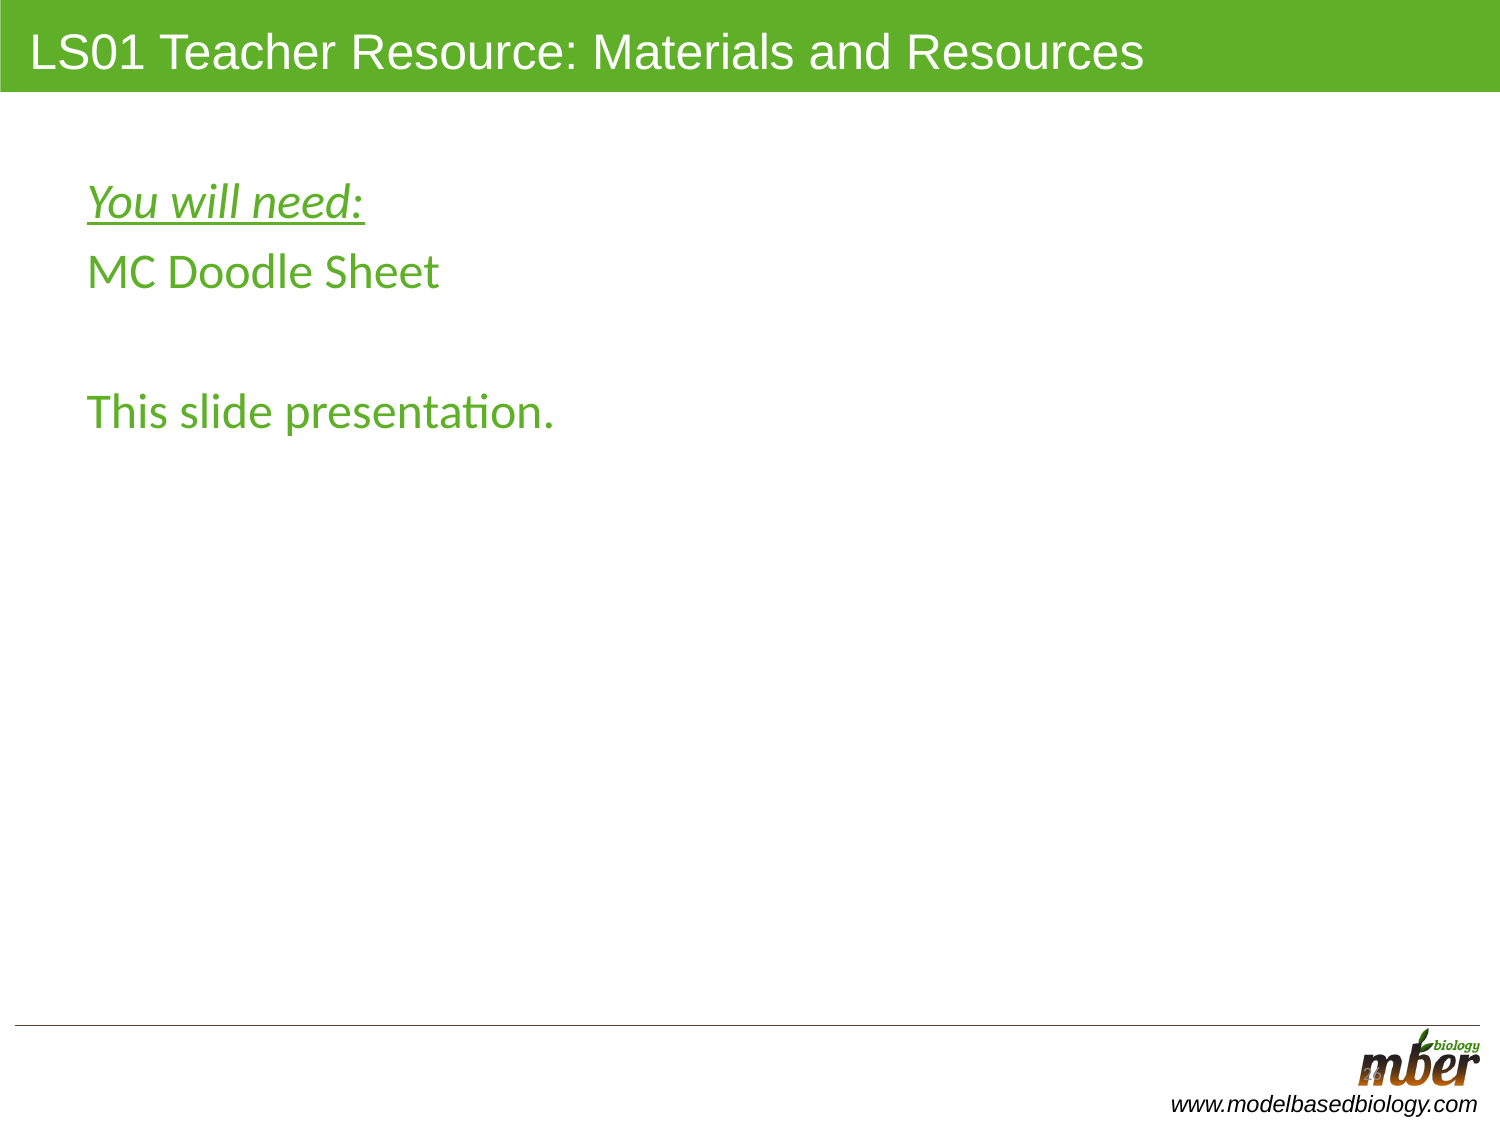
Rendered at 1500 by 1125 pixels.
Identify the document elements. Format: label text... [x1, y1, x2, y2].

text_box You will need: MC Doodle Sheet This slide presentation. [71, 161, 1422, 1043]
slide_number 26 [1059, 1043, 1397, 1103]
picture [1397, 1028, 1480, 1086]
title LS01 Teacher Resource: Materials and Resources [14, 11, 1480, 89]
